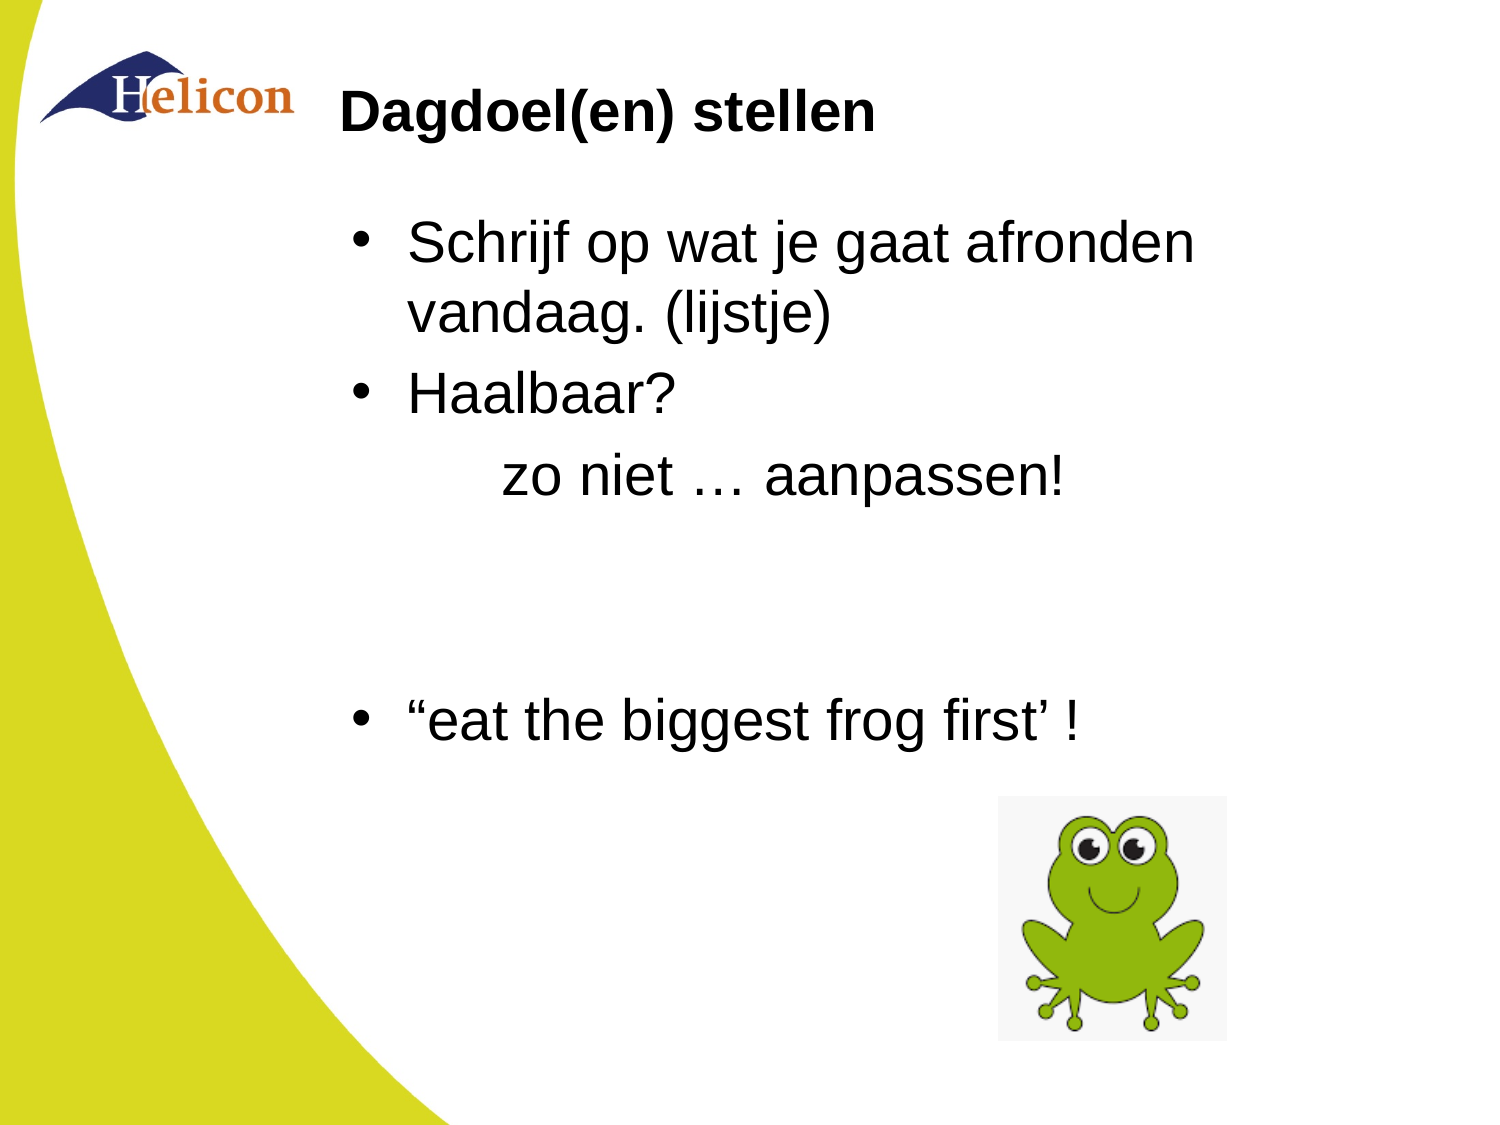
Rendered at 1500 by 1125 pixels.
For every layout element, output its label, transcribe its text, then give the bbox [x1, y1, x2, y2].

title Dagdoel(en) stellen [324, 54, 1415, 161]
list Schrijf op wat je gaat afronden vandaag. (lijstje) Haalbaar? zo niet … aanpassen! “eat the biggest frog first’ ! [336, 196, 1425, 1005]
picture [0, 0, 1500, 1125]
